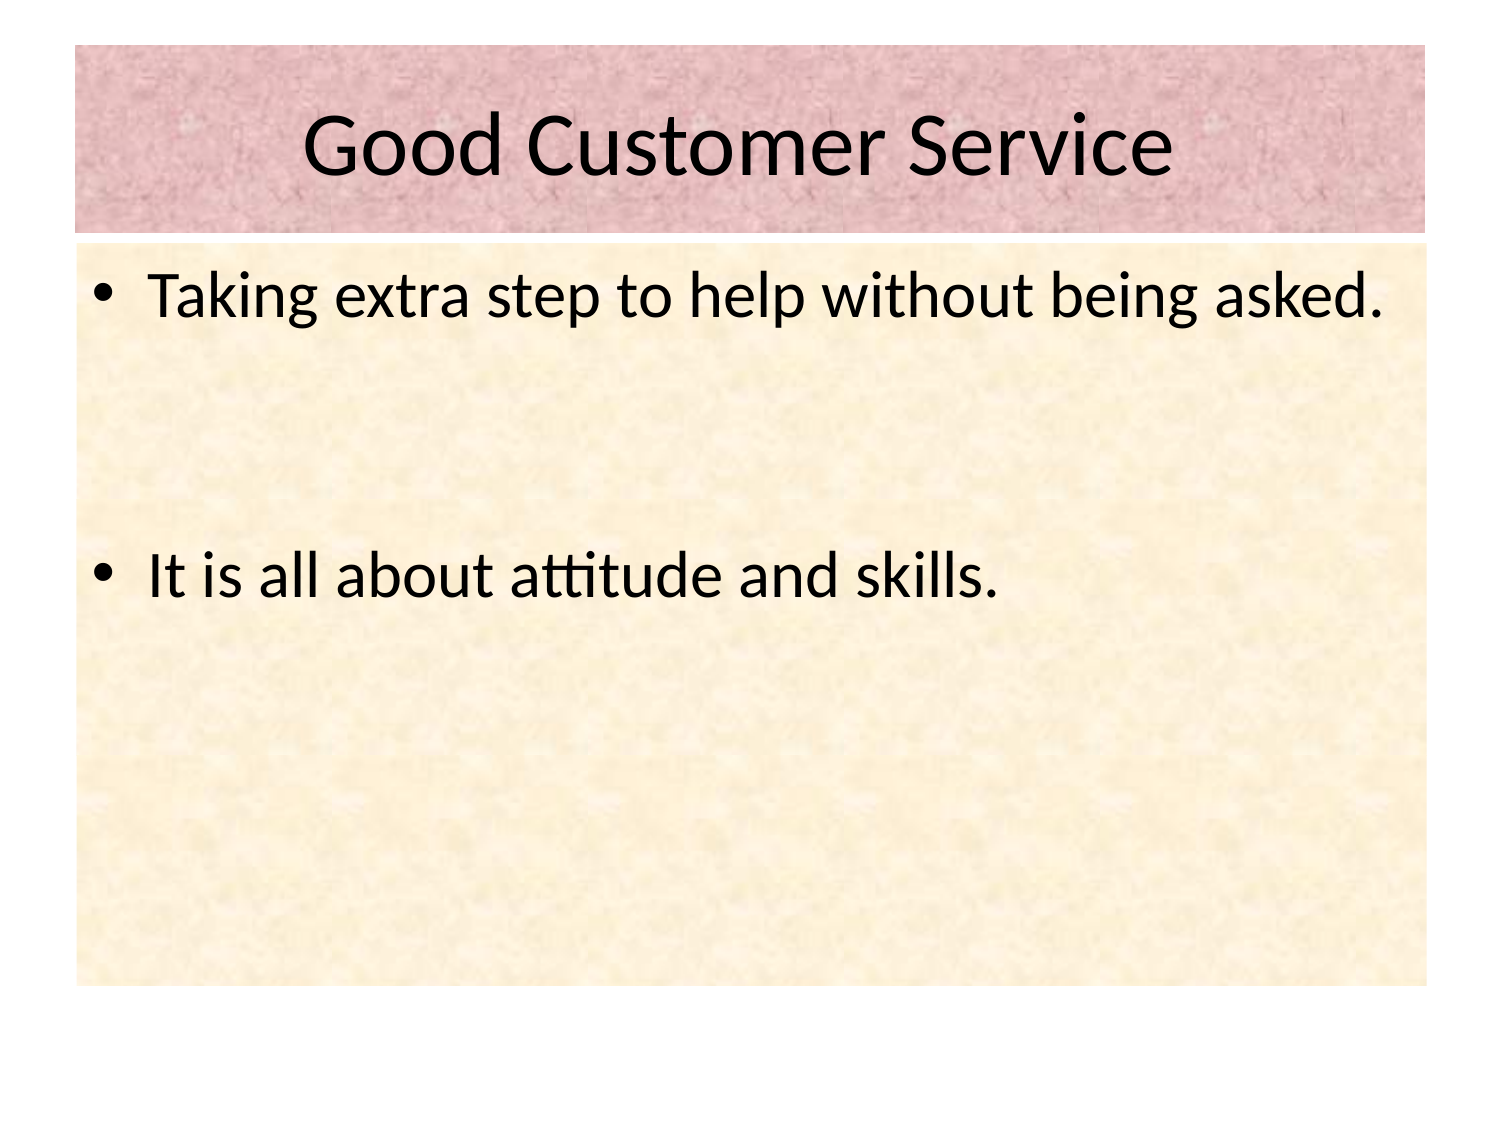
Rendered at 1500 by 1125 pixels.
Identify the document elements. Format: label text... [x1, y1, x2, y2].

title Good Customer Service [75, 45, 1425, 233]
list Taking extra step to help without being asked. It is all about attitude and skills. [76, 243, 1427, 986]
